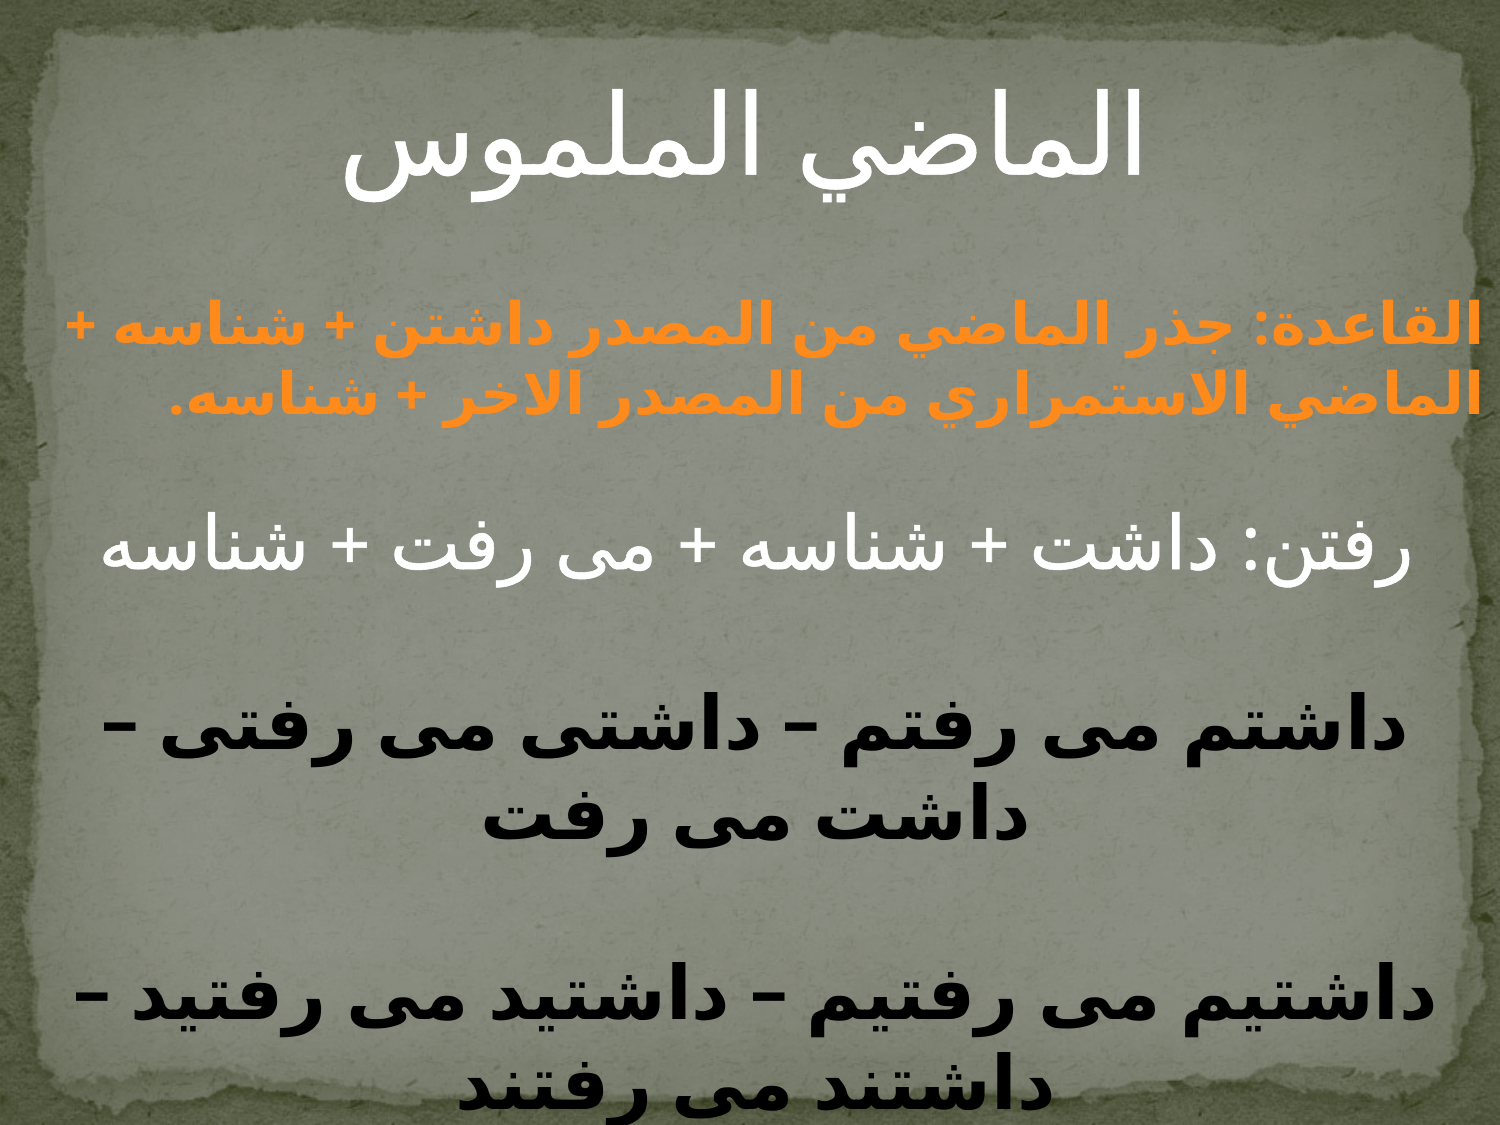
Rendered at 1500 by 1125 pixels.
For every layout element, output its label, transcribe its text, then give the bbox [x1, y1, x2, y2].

text_box رفتن: داشت + شناسه + می رفت + شناسه داشتم می رفتم – داشتی می رفتی – داشت می رفت داشتیم می رفتیم – داشتید می رفتید – داشتند می رفتند [53, 486, 1459, 1125]
text_box القاعدة: جذر الماضي من المصدر داشتن + شناسه + الماضي الاستمراري من المصدر الاخر + شناسه. [0, 278, 1500, 434]
text_box الماضي الملموس [253, 54, 1235, 205]
